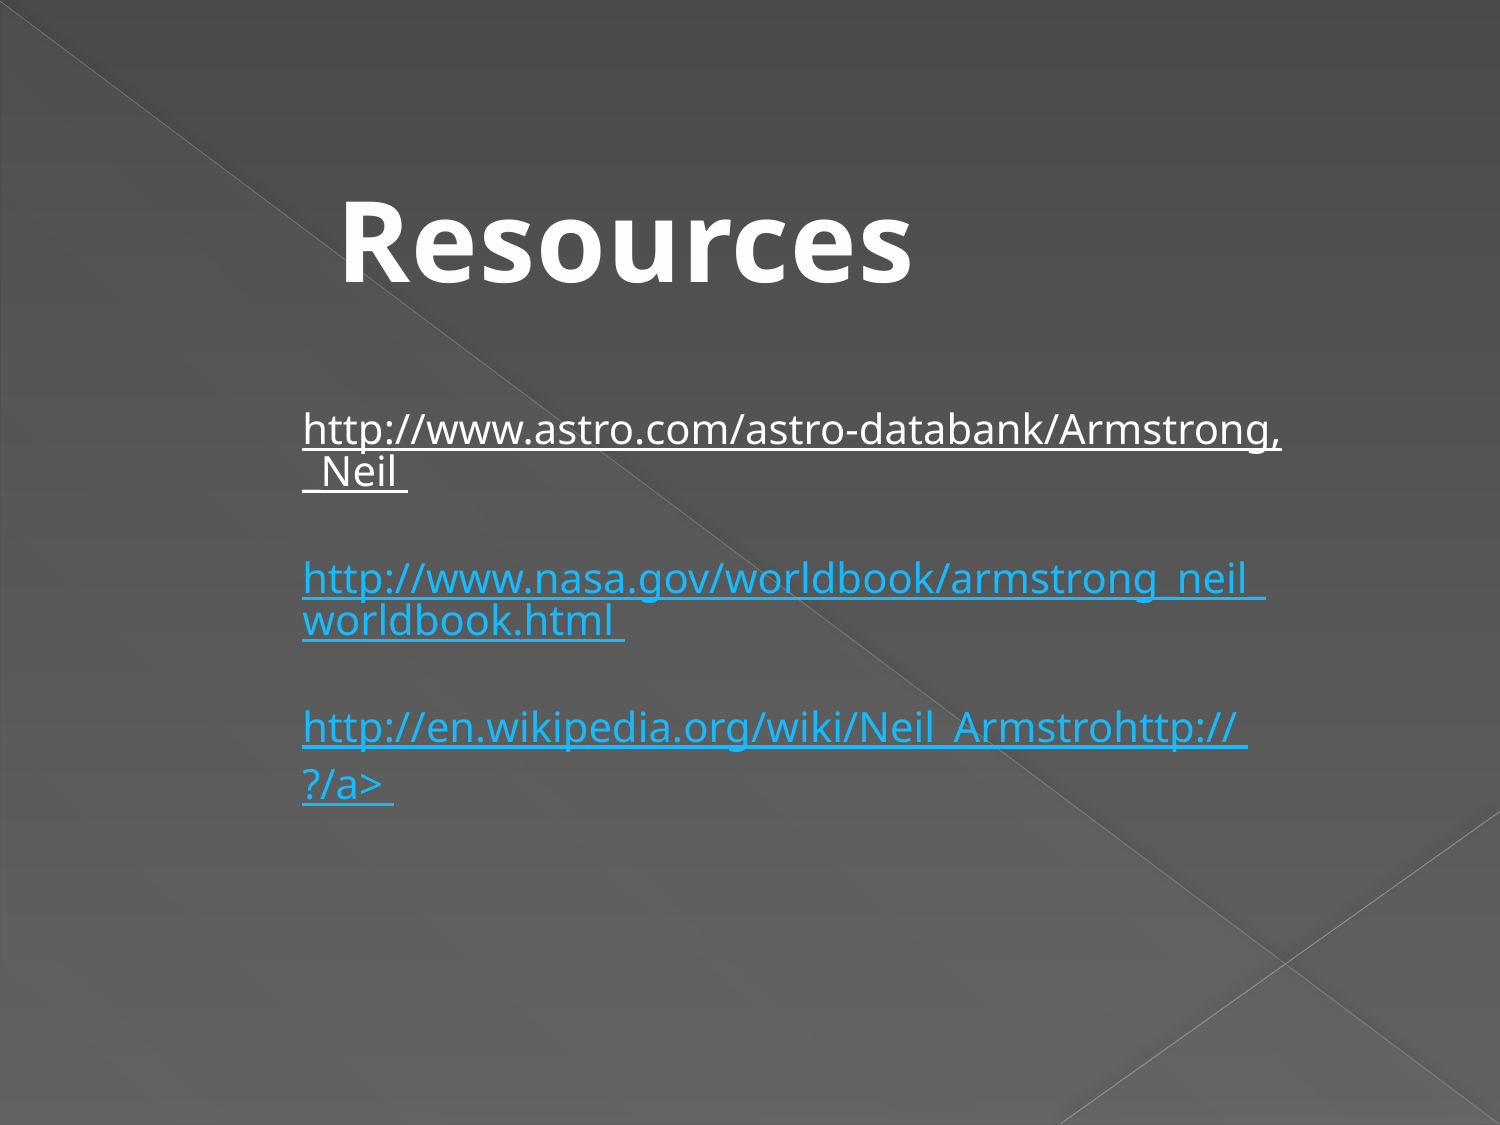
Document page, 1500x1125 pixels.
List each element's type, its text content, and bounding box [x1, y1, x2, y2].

text_box Resources [321, 162, 930, 313]
text_box http://www.astro.com/astro-databank/Armstrong,_Neil http://www.nasa.gov/worldbook/armstrong_neil_worldbook.html http://en.wikipedia.org/wiki/Neil_Armstrohttp:// ?/a> [287, 395, 1313, 739]
